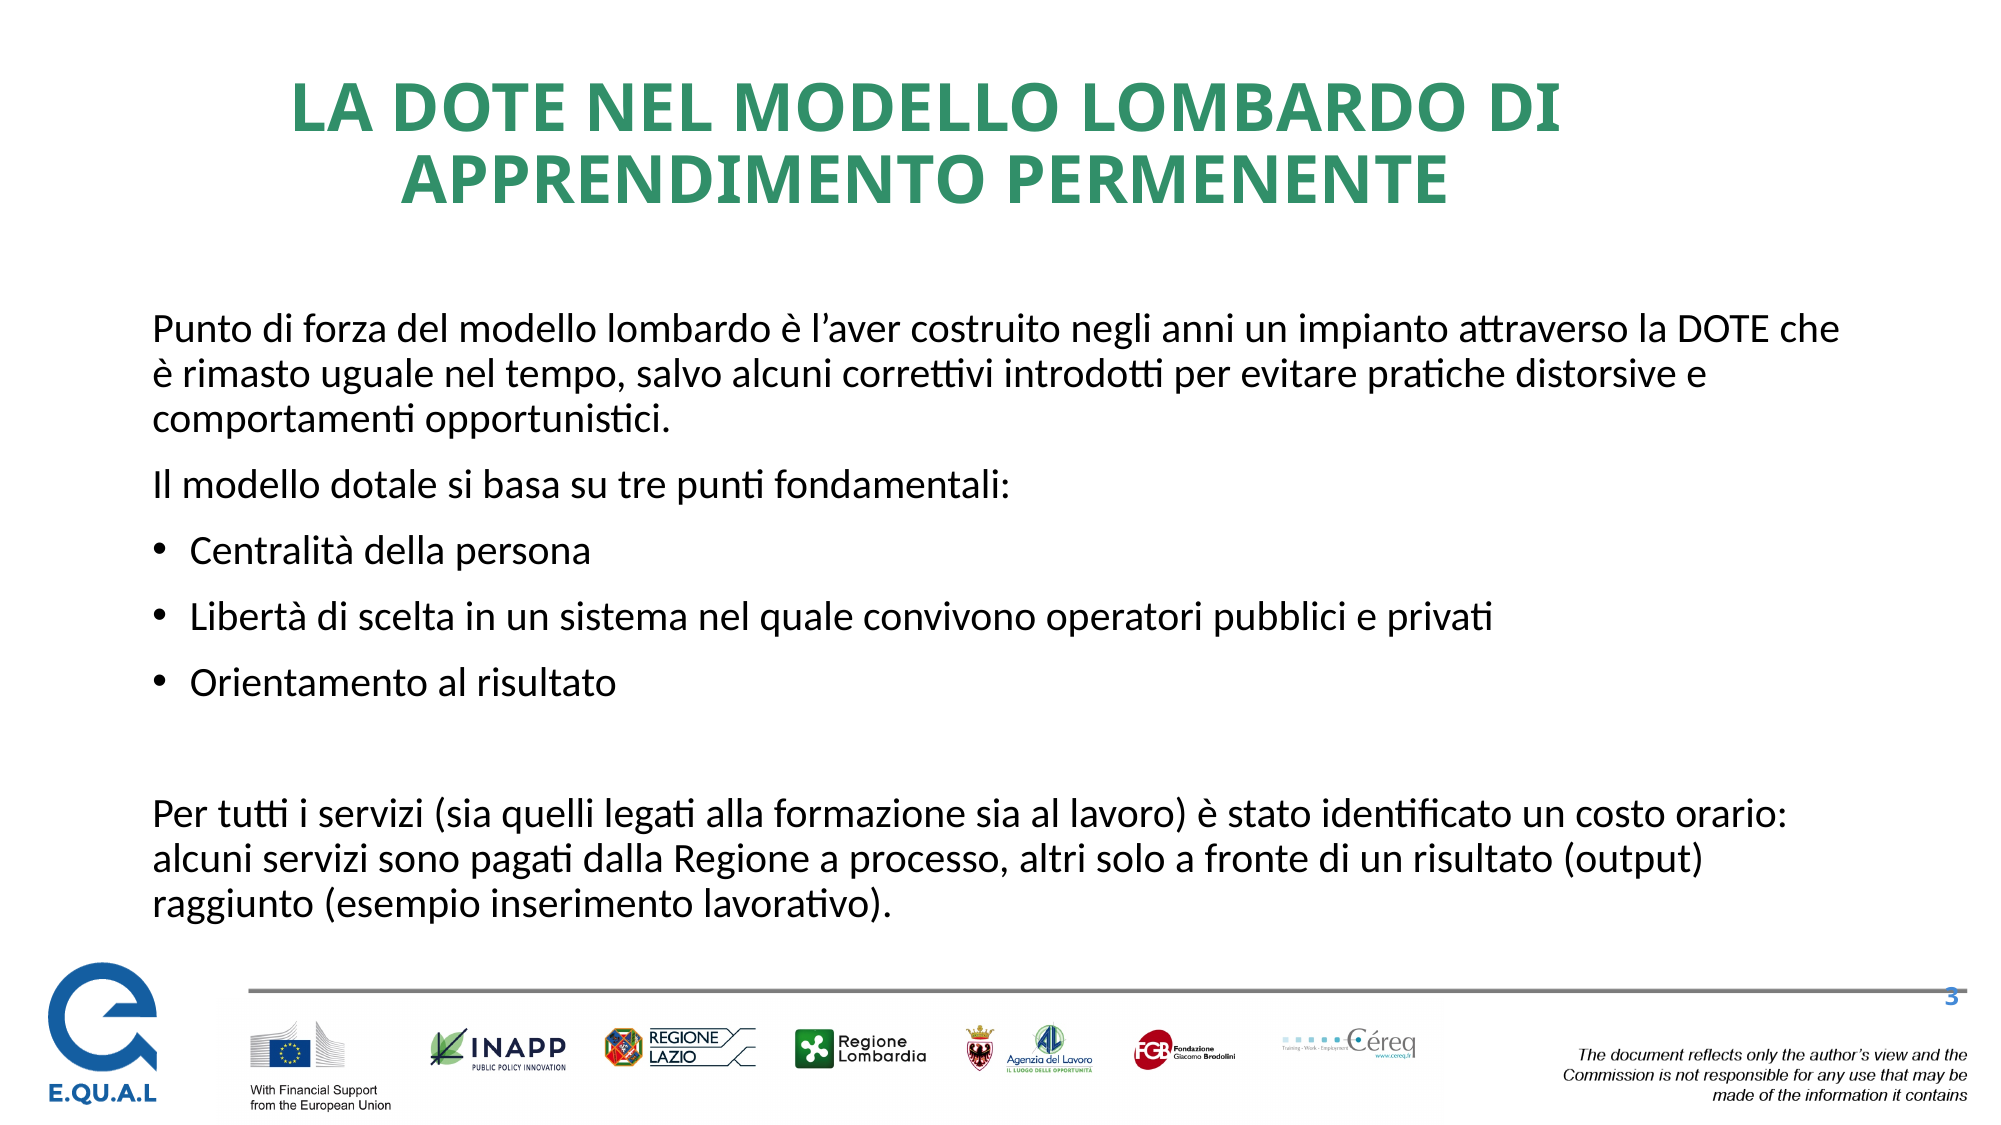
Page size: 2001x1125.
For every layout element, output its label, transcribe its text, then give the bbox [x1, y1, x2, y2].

title LA DOTE NEL MODELLO LOMBARDO DI APPRENDIMENTO PERMENENTE [35, 37, 1818, 255]
picture [0, 943, 2000, 1125]
list Punto di forza del modello lombardo è l’aver costruito negli anni un impianto attraverso la DOTE che è rimasto uguale nel tempo, salvo alcuni correttivi introdotti per evitare pratiche distorsive e comportamenti opportunistici. Il modello dotale si basa su tre punti fondamentali: Centralità della persona Libertà di scelta in un sistema nel quale convivono operatori pubblici e privati Orientamento al risultato Per tutti i servizi (sia quelli legati alla formazione sia al lavoro) è stato identificato un costo orario: alcuni servizi sono pagati dalla Regione a processo, altri solo a fronte di un risultato (output) raggiunto (esempio inserimento lavorativo). [137, 299, 1863, 1014]
